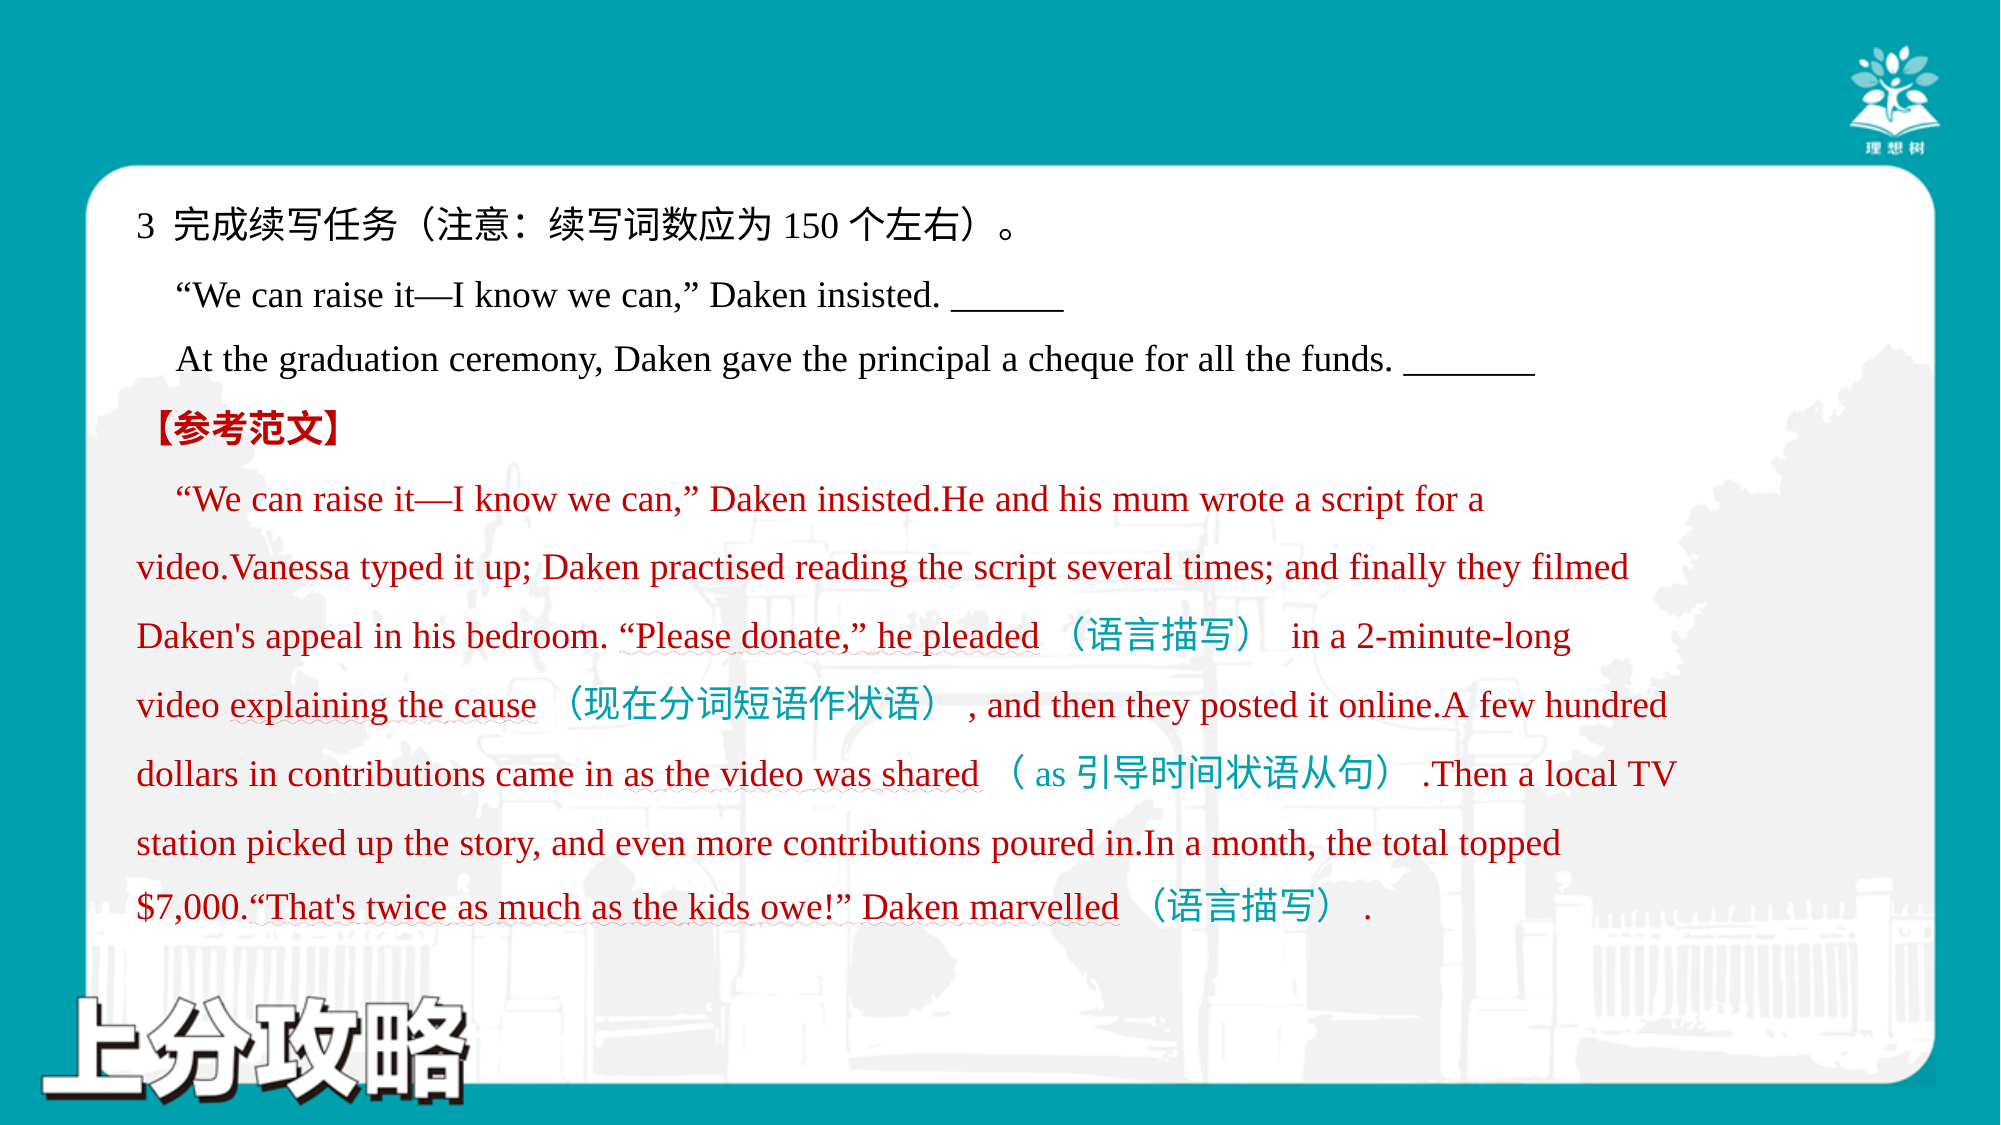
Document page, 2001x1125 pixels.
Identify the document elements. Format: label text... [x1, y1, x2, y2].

text_box 3 完成续写任务（注意：续写词数应为150个左右）。 “We can raise it—I know we can,” Daken insisted. ______ At the graduation ceremony, Daken gave the principal a cheque for all the funds. _______ [136, 177, 1865, 373]
picture [0, 0, 2000, 1125]
text_box 【参考范文】 “We can raise it—I know we can,” Daken insisted.He and his mum wrote a script for a video.Vanessa typed it up; Daken practised reading the script several times; and finally they filmed Daken's appeal in his bedroom. “Please donate,” he pleaded（语言描写） in a 2-minute-long video explaining the cause（现在分词短语作状语）, and then they posted it online.A few hundred dollars in contributions came in as the video was shared（as引导时间状语从句）.Then a local TV station picked up the story, and even more contributions poured in.In a month, the total topped $7,000.“That's twice as much as the kids owe!” Daken marvelled（语言描写）. [136, 381, 1865, 921]
